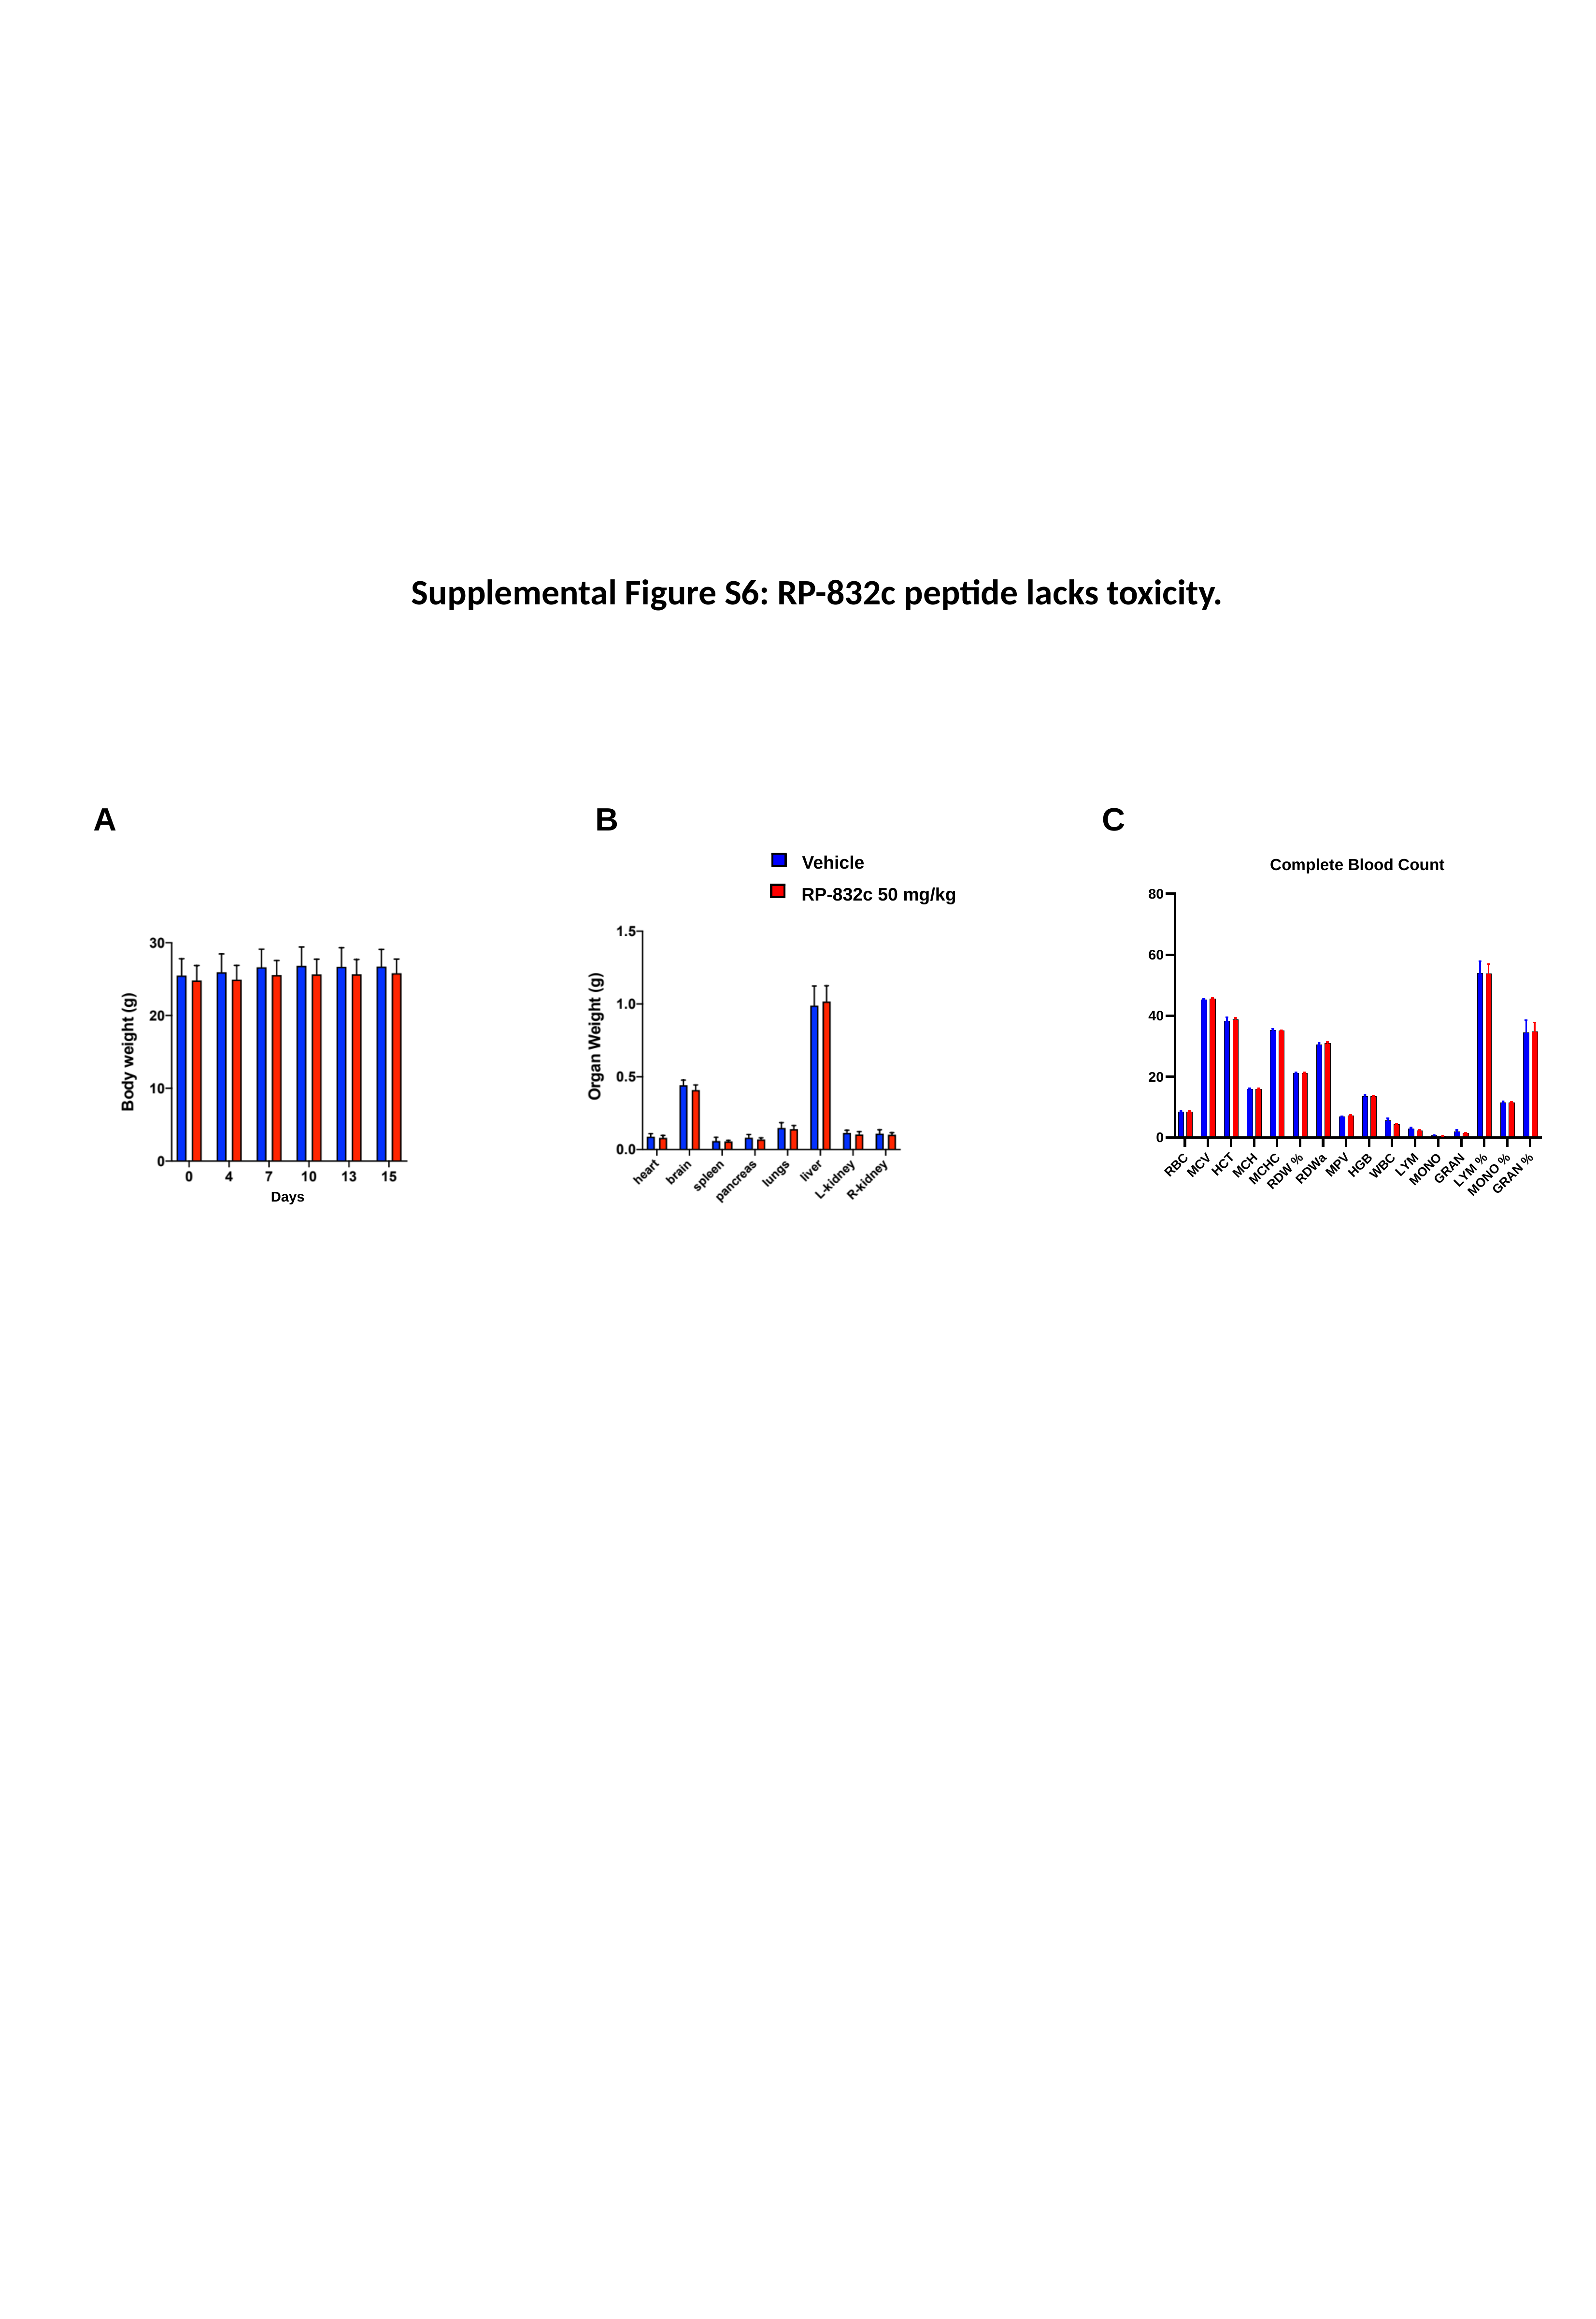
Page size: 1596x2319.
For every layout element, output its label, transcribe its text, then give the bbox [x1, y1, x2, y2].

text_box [86, 795, 967, 1209]
text_box Supplemental Figure S6: RP-832c peptide lacks toxicity. [404, 565, 1364, 616]
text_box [1138, 843, 1559, 1209]
text_box C [1095, 795, 1129, 841]
